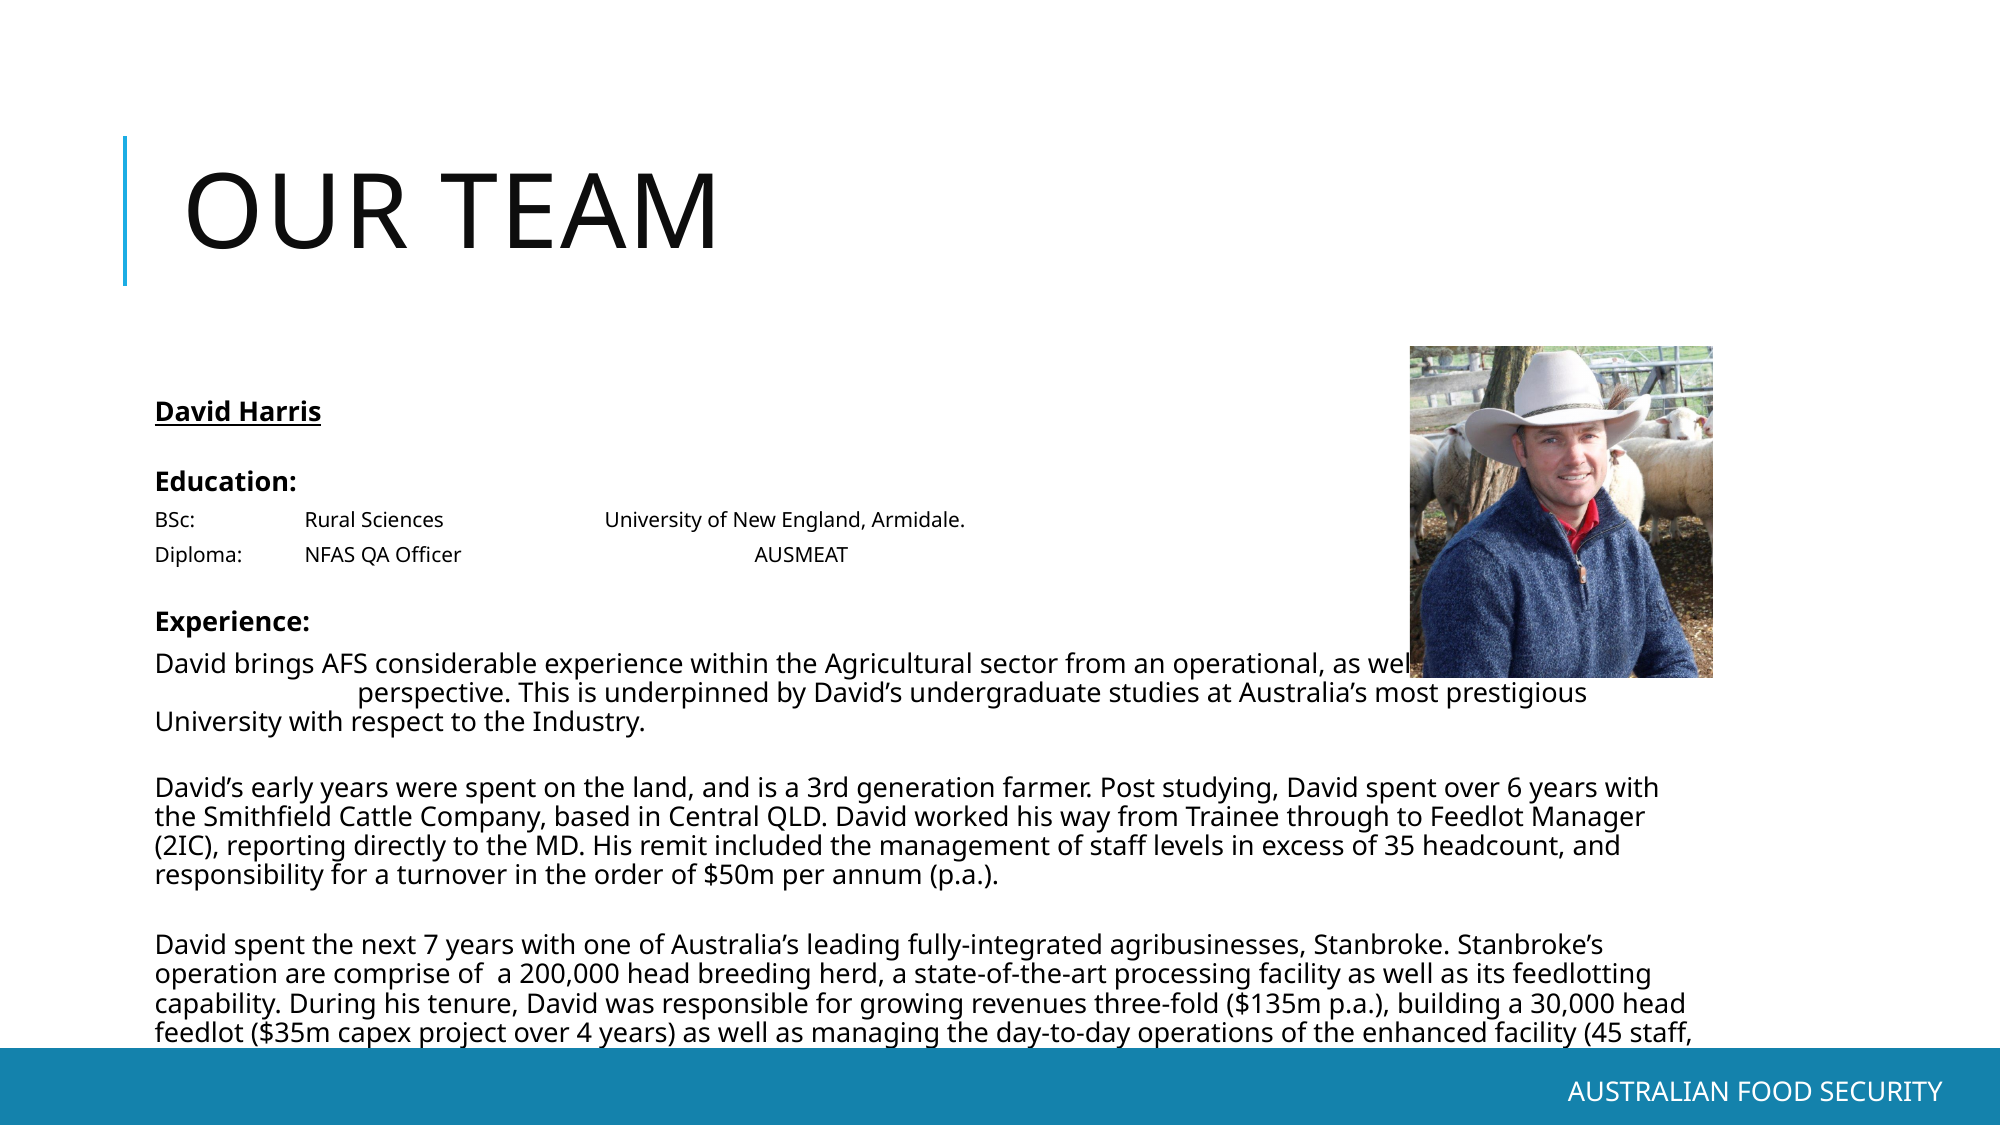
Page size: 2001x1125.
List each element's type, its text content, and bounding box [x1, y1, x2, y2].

title OUR TEAM [168, 96, 1763, 342]
picture [1409, 341, 1714, 678]
list David Harris Education: BSc: Rural Sciences University of New England, Armidale. Diploma: NFAS QA Officer AUSMEAT Experience: David brings AFS considerable experience within the Agricultural sector from an operational, as well as executive perspective. This is underpinned by David’s undergraduate studies at Australia’s most prestigious University with respect to the Industry. David’s early years were spent on the land, and is a 3rd generation farmer. Post studying, David spent over 6 years with the Smithfield Cattle Company, based in Central QLD. David worked his way from Trainee through to Feedlot Manager (2IC), reporting directly to the MD. His remit included the management of staff levels in excess of 35 headcount, and responsibility for a turnover in the order of $50m per annum (p.a.). David spent the next 7 years with one of Australia’s leading fully-integrated agribusinesses, Stanbroke. Stanbroke’s operation are comprise of a 200,000 head breeding herd, a state-of-the-art processing facility as well as its feedlotting capability. During his tenure, David was responsible for growing revenues three-fold ($135m p.a.), building a 30,000 head feedlot ($35m capex project over 4 years) as well as managing the day-to-day operations of the enhanced facility (45 staff, $35m p.a. commodity procurement, 150,000 head of cattle p.a.). David also held the Industry position of Non-Executive Member on ALFA’s (Australian Lot Feeders Assoc.) Animal Health & Welfare Committee. . [118, 343, 1713, 976]
text_box [0, 1048, 2000, 1125]
text_box AUSTRALIAN FOOD SECURITY [1504, 1056, 1958, 1116]
